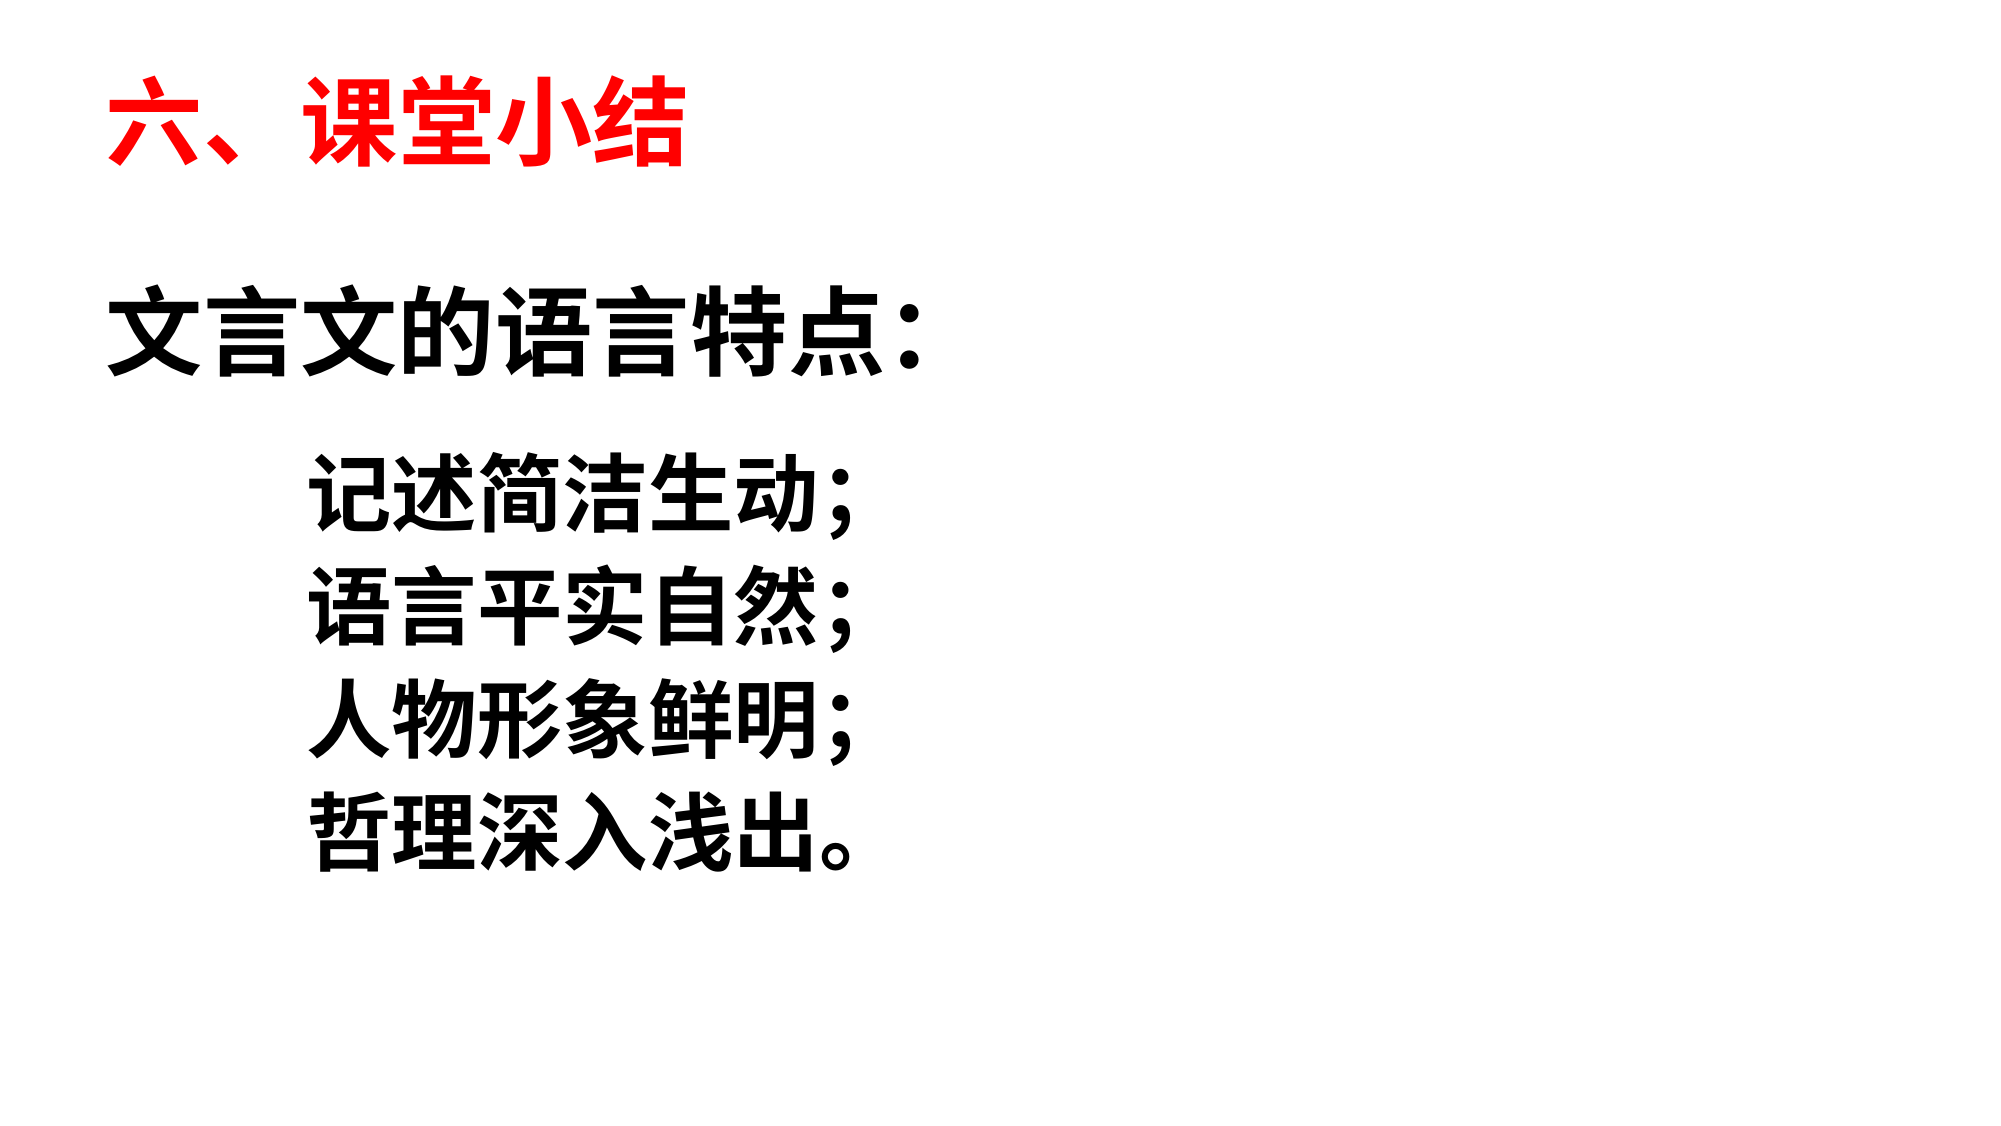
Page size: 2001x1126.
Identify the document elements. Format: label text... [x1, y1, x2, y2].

title 六、课堂小结 文言文的语言特点： [90, 66, 1627, 398]
subtitle 记述简洁生动； 语言平实自然； 人物形象鲜明； 哲理深入浅出。 [291, 444, 1347, 900]
